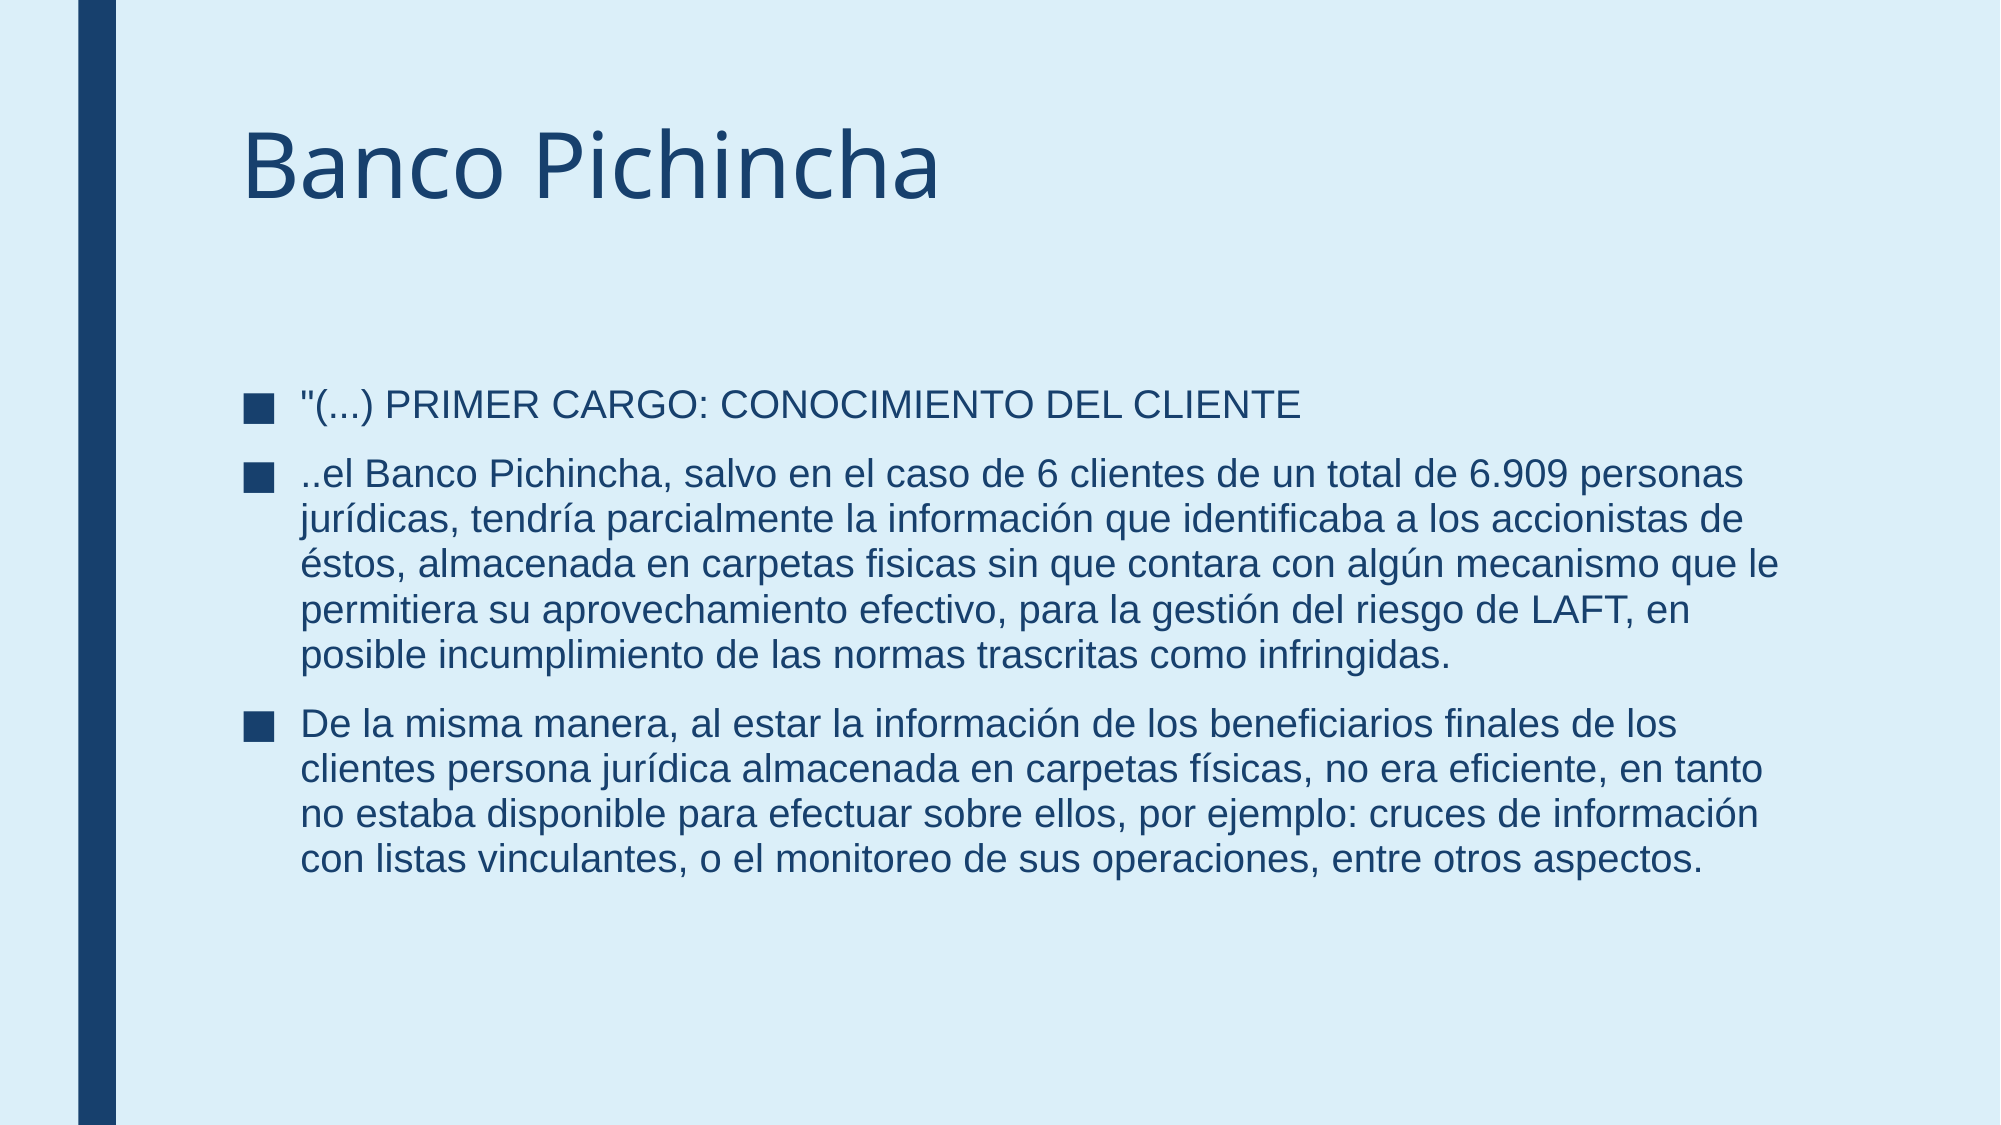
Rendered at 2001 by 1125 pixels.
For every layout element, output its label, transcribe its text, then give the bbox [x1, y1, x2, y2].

list "(...) PRIMER CARGO: CONOCIMIENTO DEL CLIENTE ..el Banco Pichincha, salvo en el caso de 6 clientes de un total de 6.909 personas jurídicas, tendría parcialmente la información que identificaba a los accionistas de éstos, almacenada en carpetas fisicas sin que contara con algún mecanismo que le permitiera su aprovechamiento efectivo, para la gestión del riesgo de LAFT, en posible incumplimiento de las normas trascritas como infringidas. De la misma manera, al estar la información de los beneficiarios finales de los clientes persona jurídica almacenada en carpetas físicas, no era eficiente, en tanto no estaba disponible para efectuar sobre ellos, por ejemplo: cruces de información con listas vinculantes, o el monitoreo de sus operaciones, entre otros aspectos. [225, 375, 1800, 963]
title Banco Pichincha [225, 112, 1800, 357]
